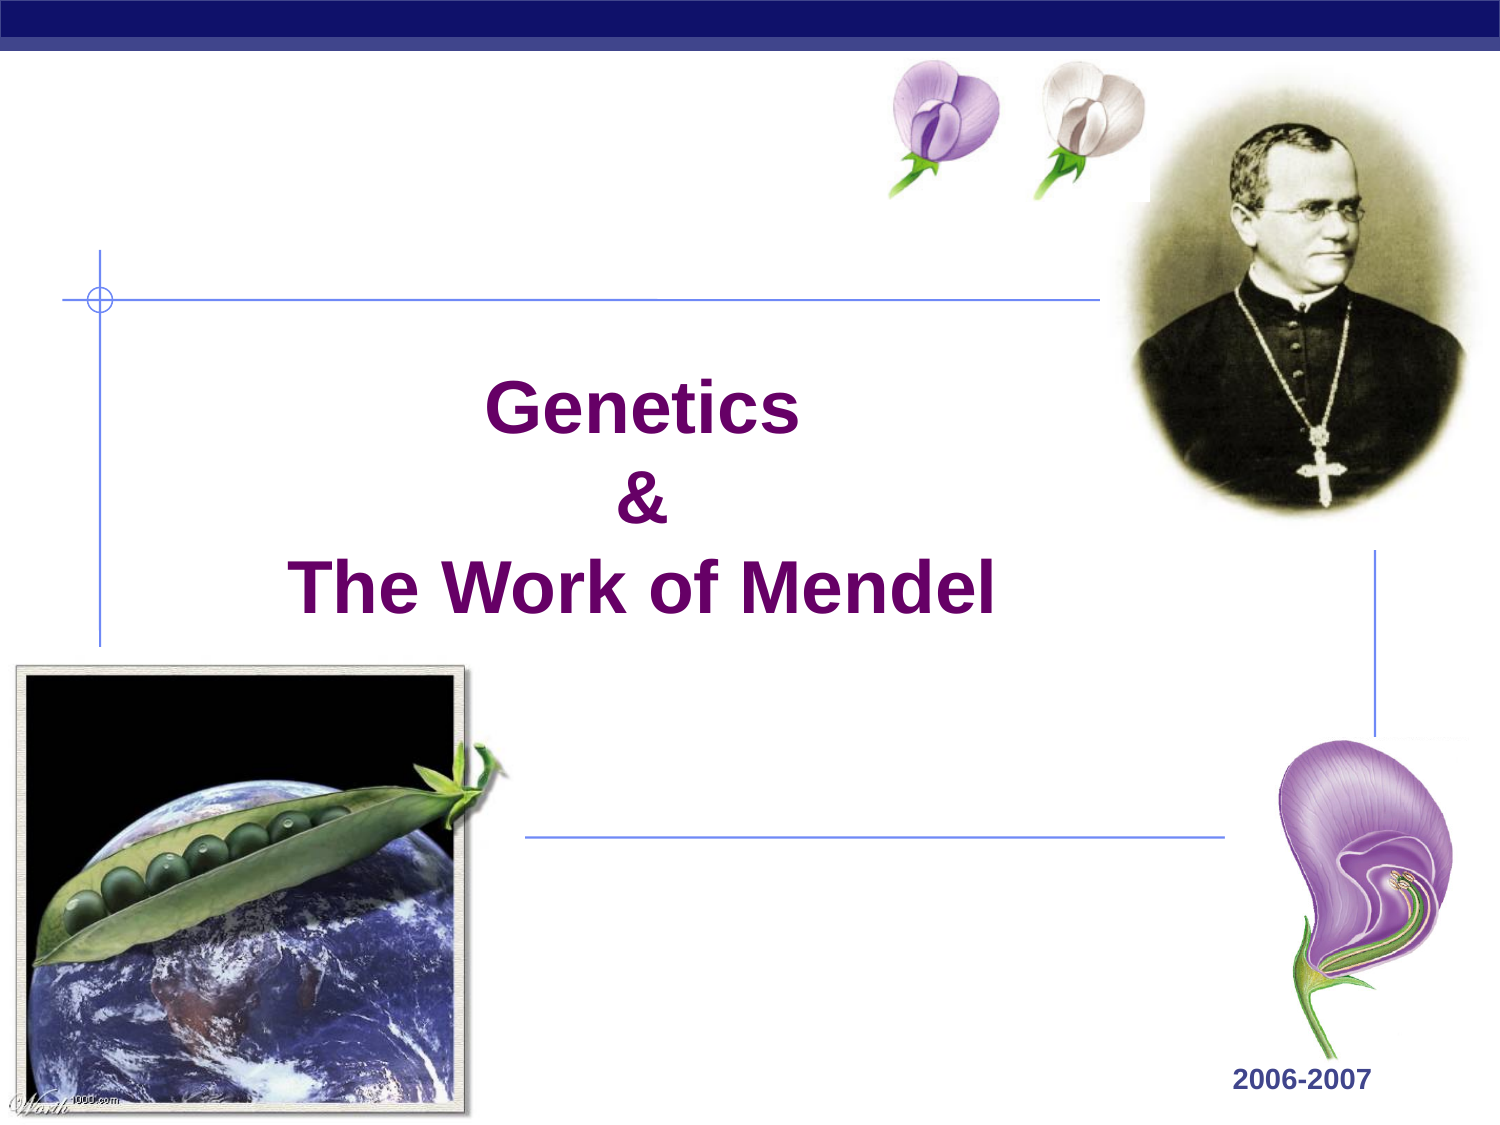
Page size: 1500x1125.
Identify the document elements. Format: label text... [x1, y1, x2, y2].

slide_number 2006-2007 [1137, 1027, 1388, 1103]
picture [887, 53, 1006, 205]
title Genetics & The Work of Mendel [198, 315, 1087, 637]
picture [0, 646, 526, 1125]
picture [1224, 737, 1470, 1063]
picture [1025, 54, 1500, 551]
